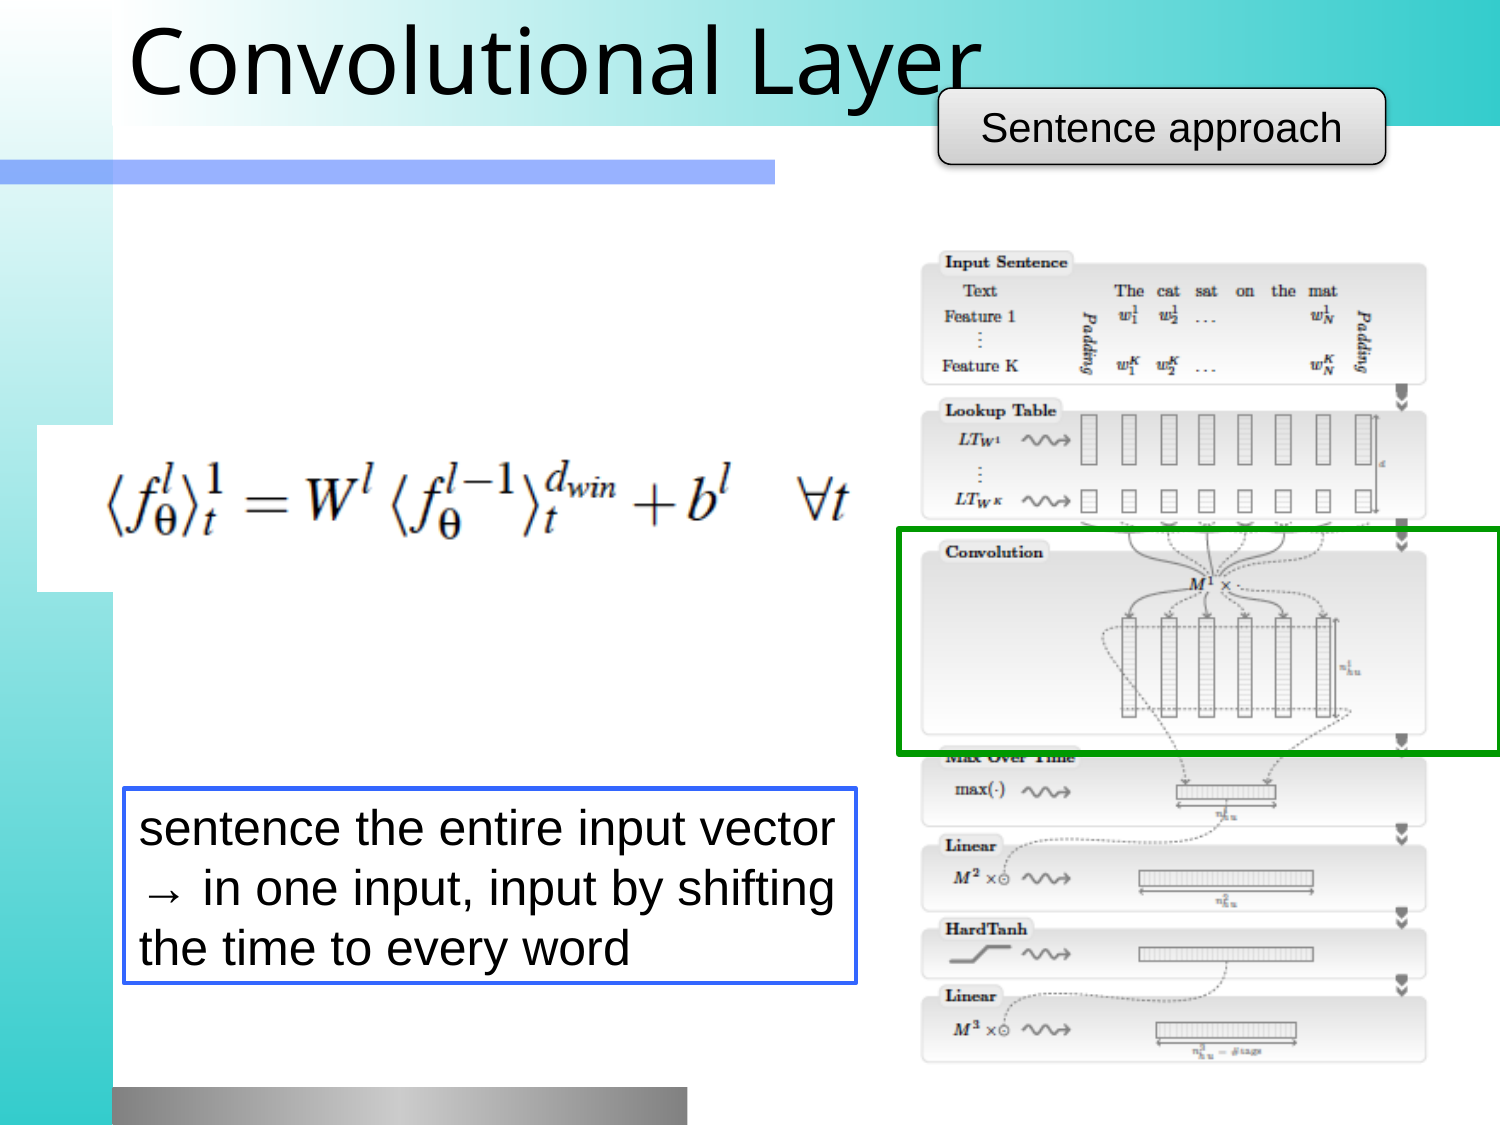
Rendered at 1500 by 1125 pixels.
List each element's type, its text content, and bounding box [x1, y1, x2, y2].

text_box sentence the entire input vector → in one input, input by shifting the time to every word [122, 786, 850, 985]
title Convolutional Layer [112, 0, 1500, 121]
text_box Sentence approach [937, 87, 1387, 166]
picture [36, 232, 1500, 1092]
